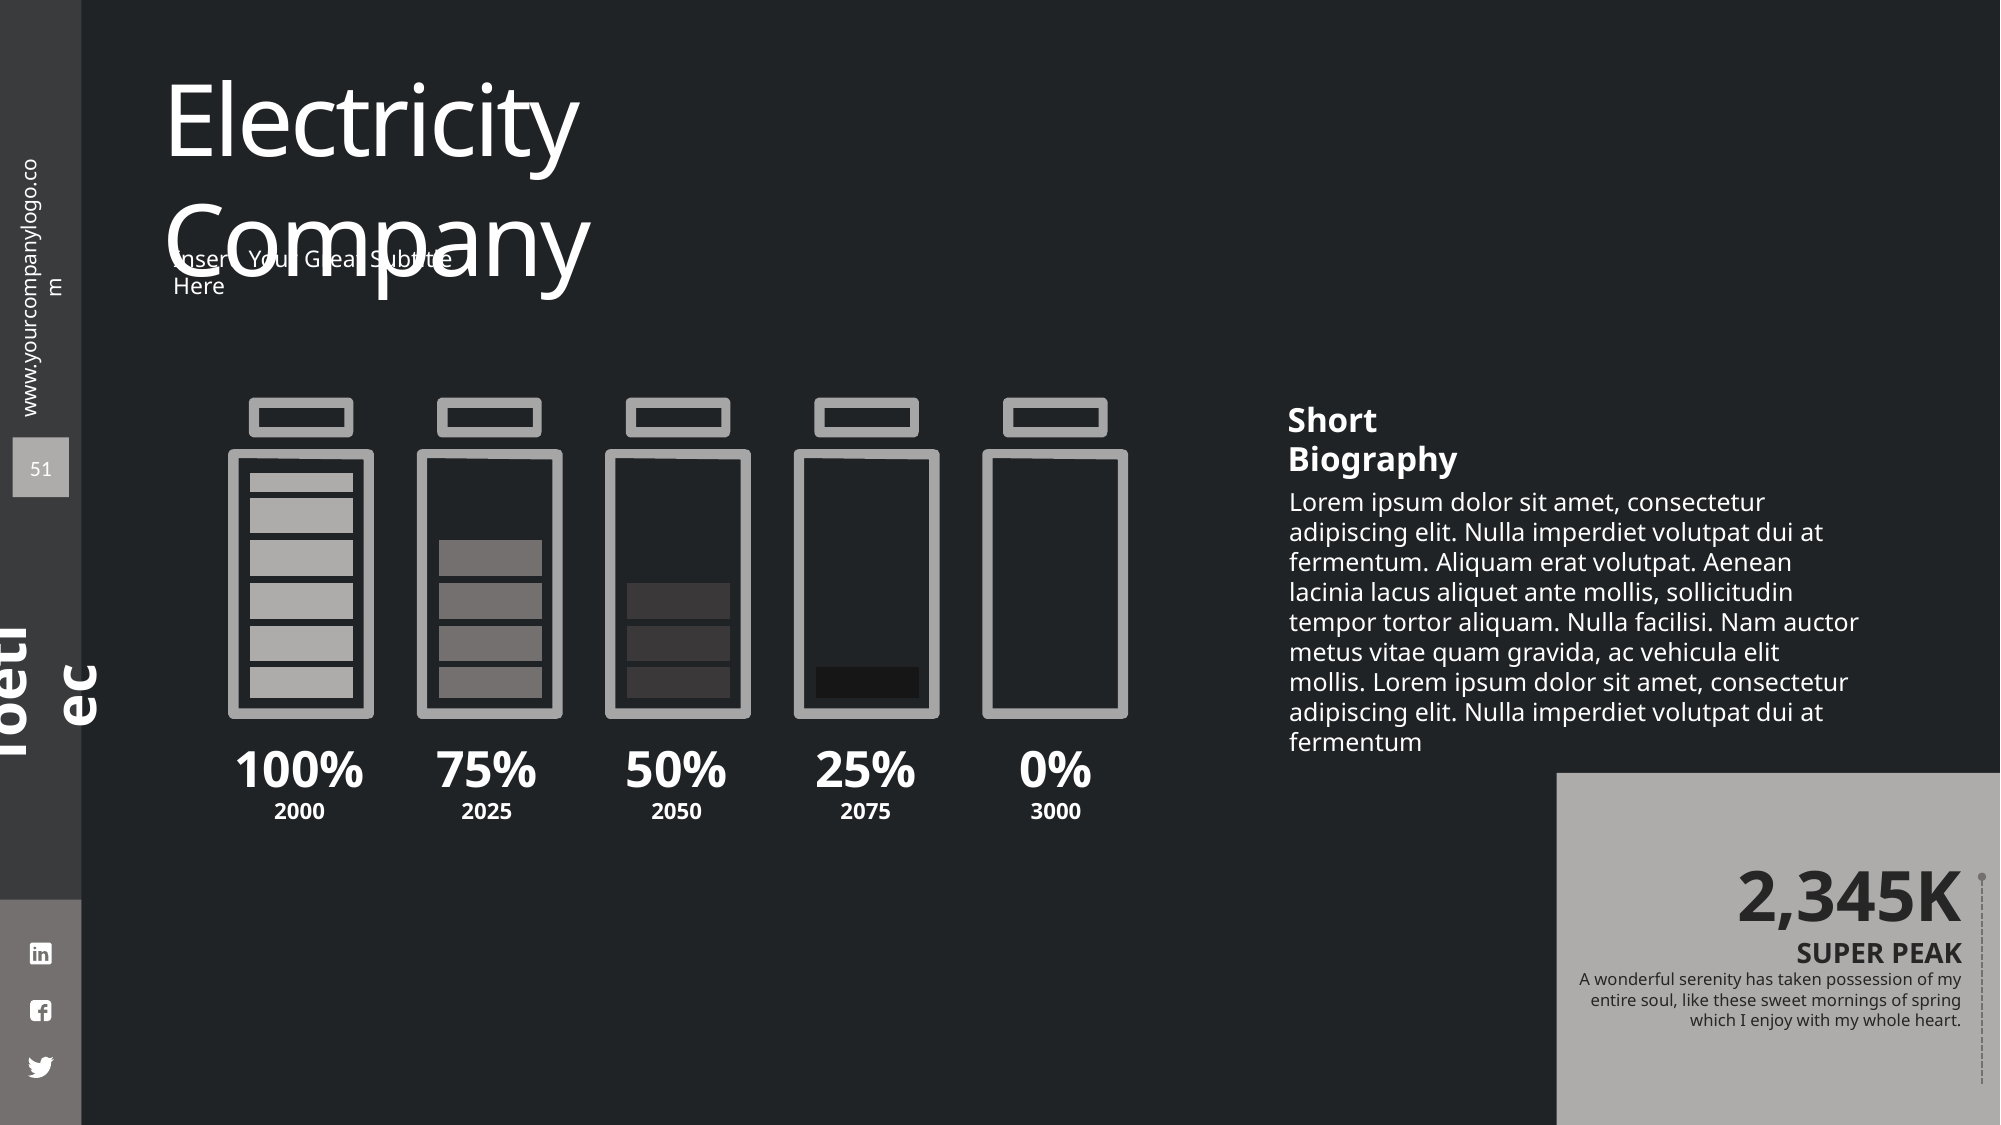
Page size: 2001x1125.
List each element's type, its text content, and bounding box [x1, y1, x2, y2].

slide_number 51 [12, 437, 69, 498]
text_box Electricity Company [147, 116, 677, 236]
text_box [209, 397, 1147, 870]
text_box Insert Your Great Subtitle Here [158, 237, 512, 307]
text_box Short Biography [1272, 404, 1557, 473]
text_box Lorem ipsum dolor sit amet, consectetur adipiscing elit. Nulla imperdiet volutpat dui at fermentum. Aliquam erat volutpat. Aenean lacinia lacus aliquet ante mollis, sollicitudin tempor tortor aliquam. Nulla facilisi. Nam auctor metus vitae quam gravida, ac vehicula elit mollis. Lorem ipsum dolor sit amet, consectetur adipiscing elit. Nulla imperdiet volutpat dui at fermentum [1274, 479, 1876, 764]
text_box [1556, 772, 2000, 1125]
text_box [1556, 842, 1982, 1094]
